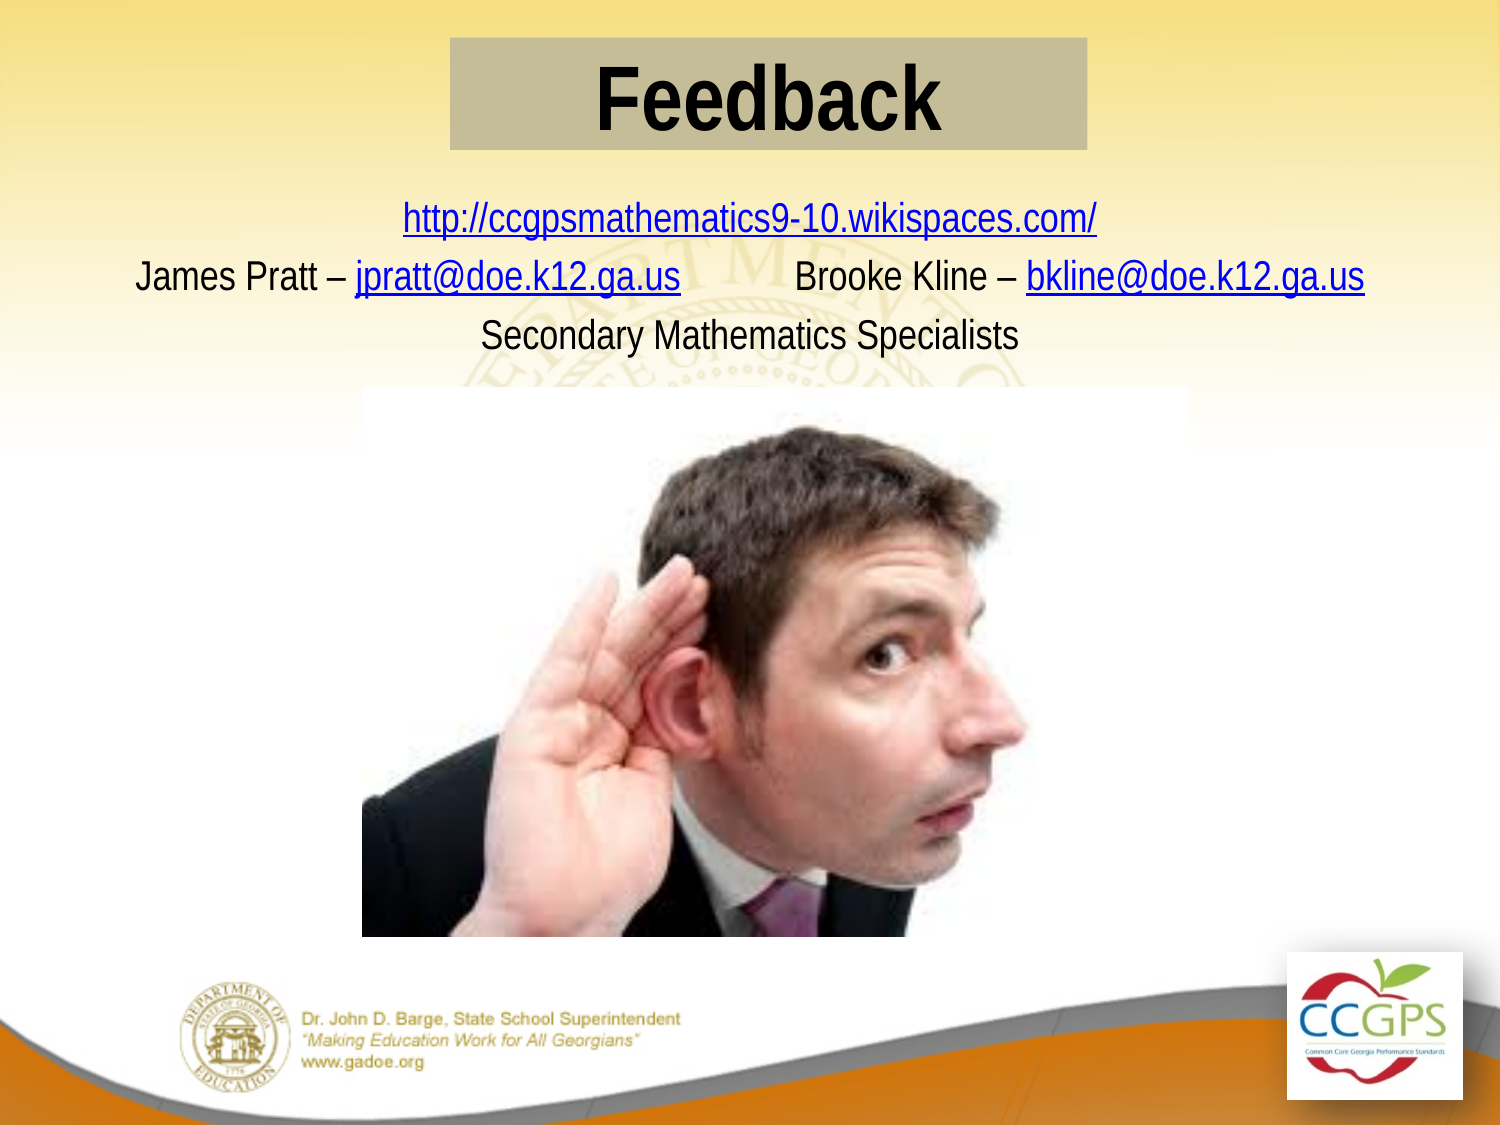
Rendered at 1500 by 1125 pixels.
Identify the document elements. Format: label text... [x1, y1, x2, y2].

picture [0, 0, 1500, 1125]
title Feedback [449, 37, 1088, 124]
subtitle http://ccgpsmathematics9-10.wikispaces.com/ James Pratt – jpratt@doe.k12.ga.us Brooke Kline – bkline@doe.k12.ga.us Secondary Mathematics Specialists [37, 124, 1463, 1001]
